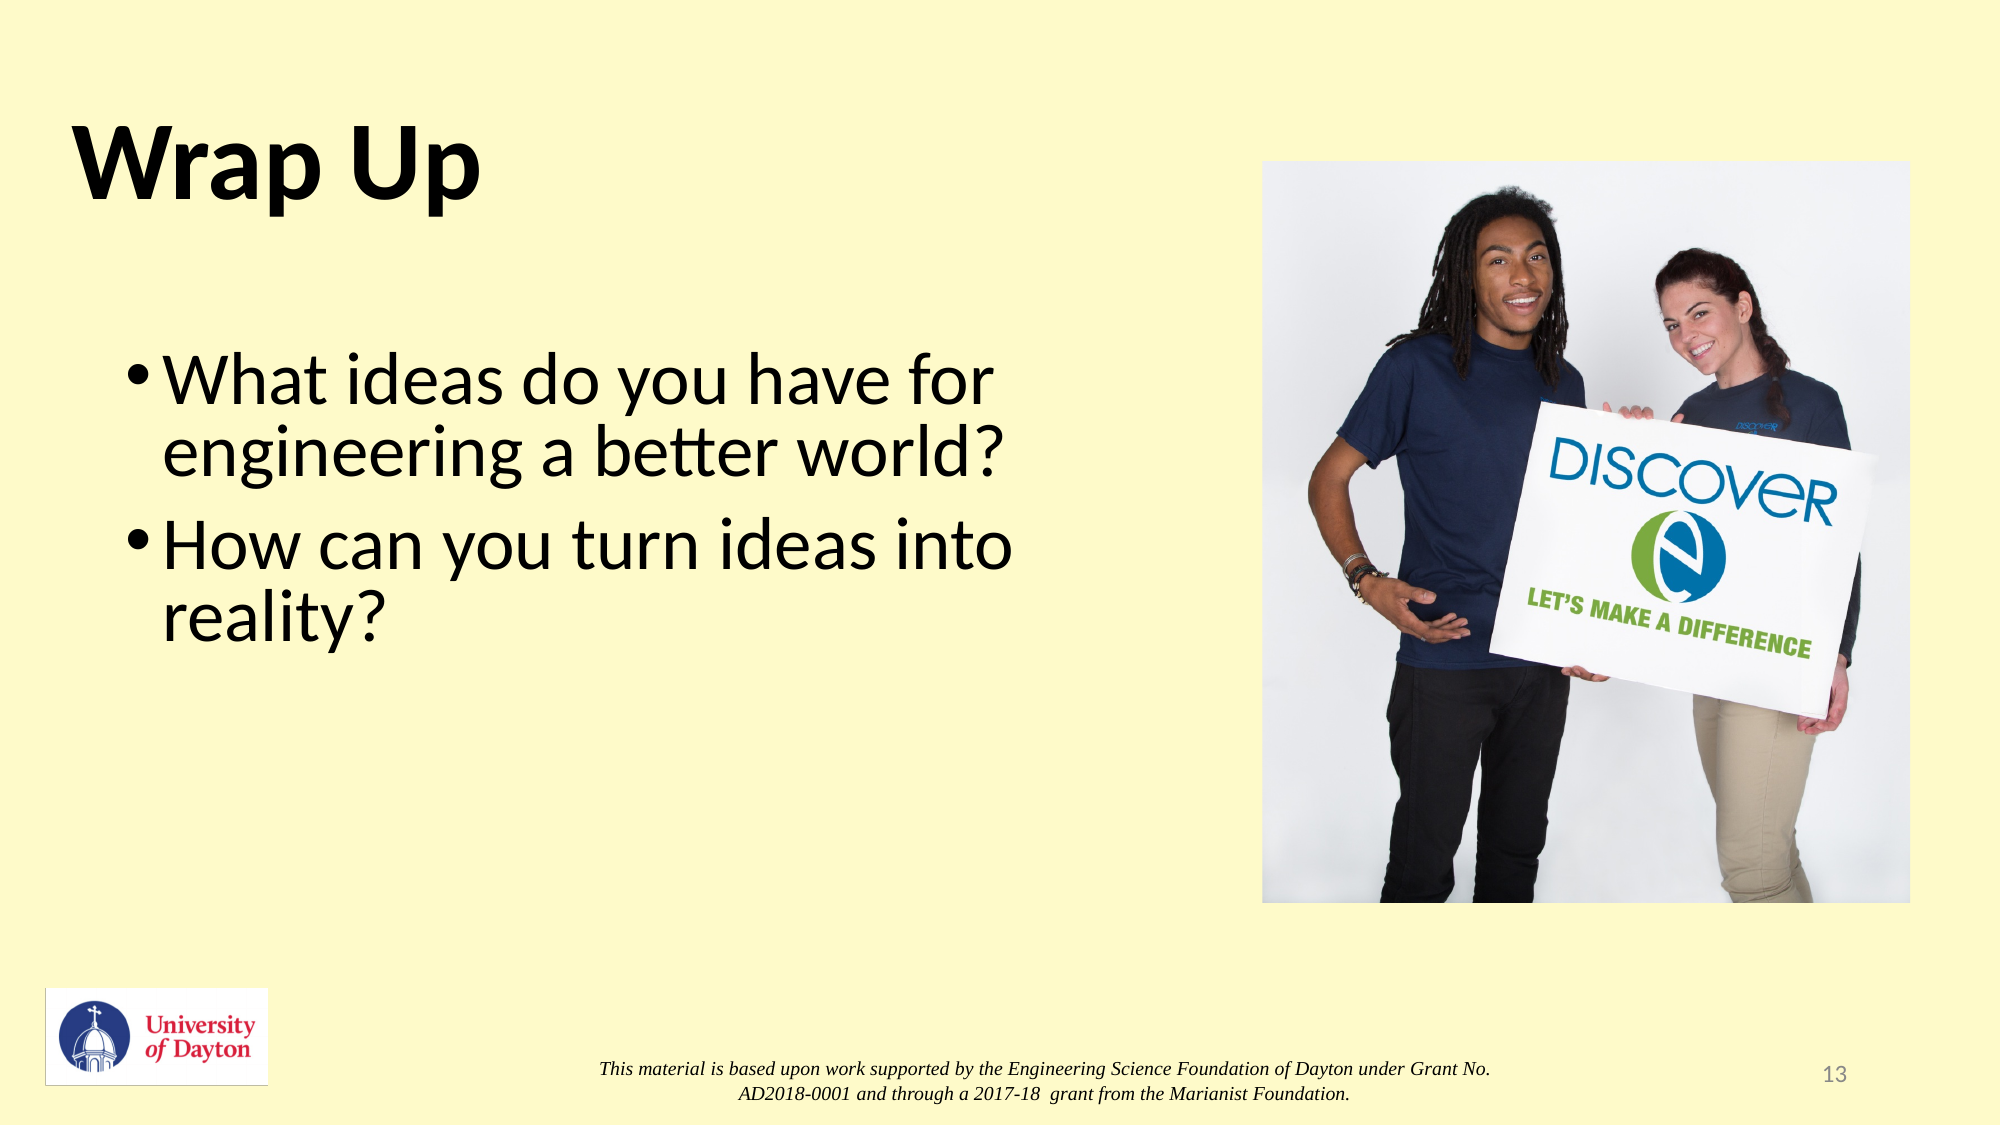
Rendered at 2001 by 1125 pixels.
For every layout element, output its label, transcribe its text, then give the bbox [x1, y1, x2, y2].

picture [1261, 160, 1911, 903]
title Wrap Up [56, 77, 1782, 249]
picture [5, 841, 307, 1125]
list What ideas do you have for engineering a better world? How can you turn ideas into reality? [110, 248, 1213, 750]
